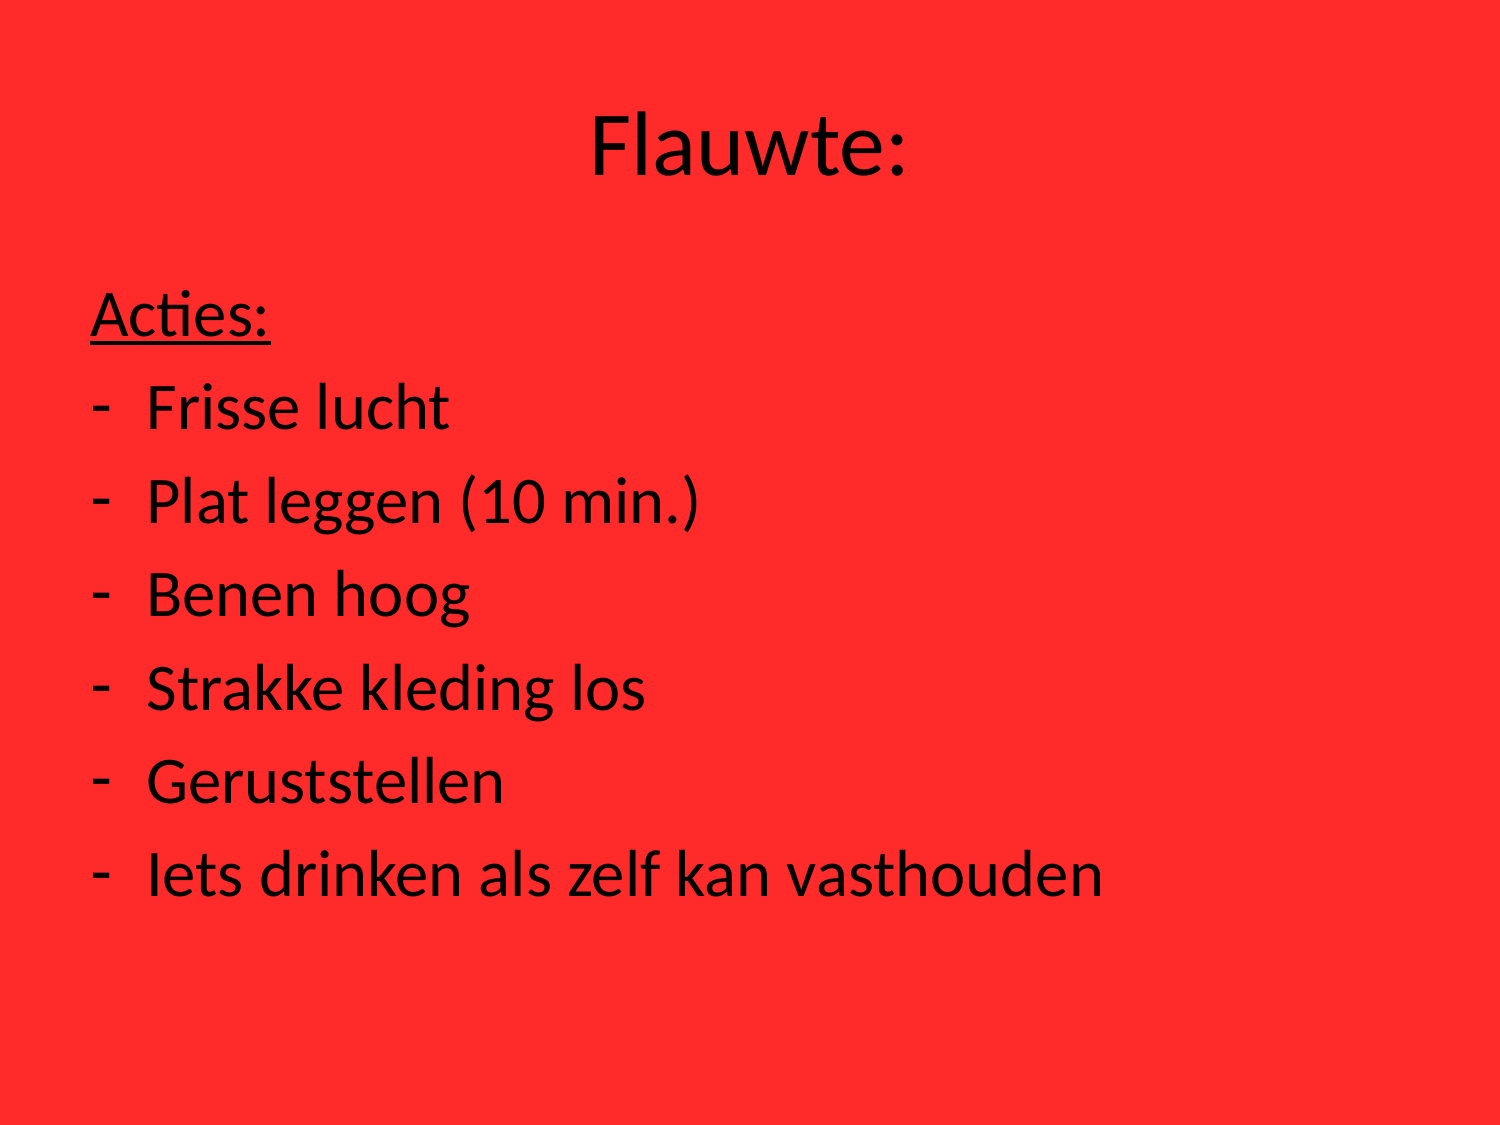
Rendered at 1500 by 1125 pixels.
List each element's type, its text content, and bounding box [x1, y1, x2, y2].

title Flauwte: [75, 45, 1425, 233]
list Acties: Frisse lucht Plat leggen (10 min.) Benen hoog Strakke kleding los Geruststellen Iets drinken als zelf kan vasthouden [75, 262, 1425, 1005]
